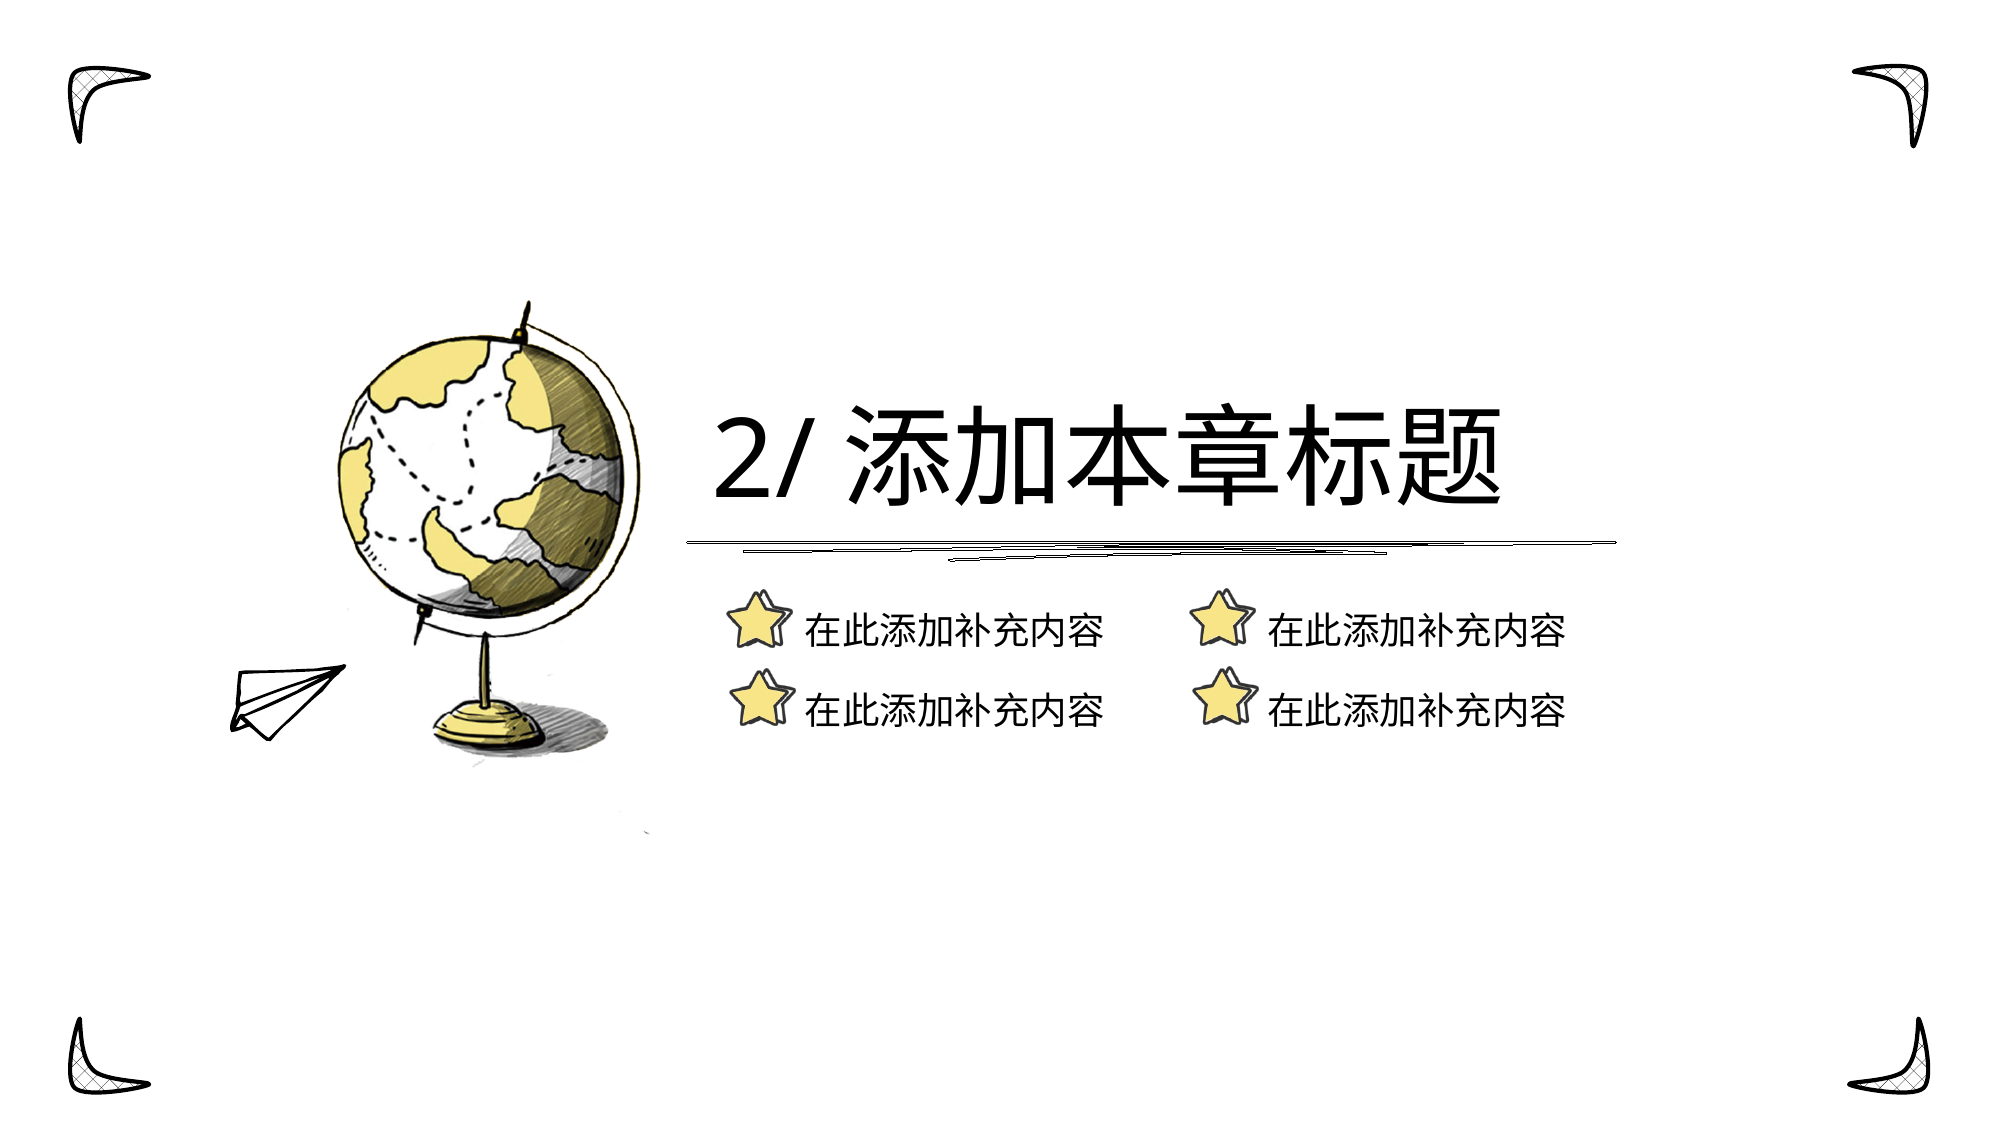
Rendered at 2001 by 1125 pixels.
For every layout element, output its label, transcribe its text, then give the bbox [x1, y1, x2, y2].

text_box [1189, 588, 1256, 646]
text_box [726, 589, 793, 648]
text_box [69, 1017, 151, 1094]
text_box [759, 541, 1617, 562]
text_box [1848, 1017, 1930, 1094]
text_box [69, 66, 151, 143]
text_box [1852, 64, 1928, 148]
text_box 在此添加补充内容 [790, 657, 1160, 740]
picture [139, 300, 759, 835]
text_box 在此添加补充内容 [790, 577, 1160, 657]
text_box 在此添加补充内容 [1252, 577, 1622, 657]
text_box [1192, 666, 1259, 725]
text_box 2/添加本章标题 [759, 379, 1600, 528]
text_box 在此添加补充内容 [1252, 657, 1622, 740]
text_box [729, 668, 796, 726]
